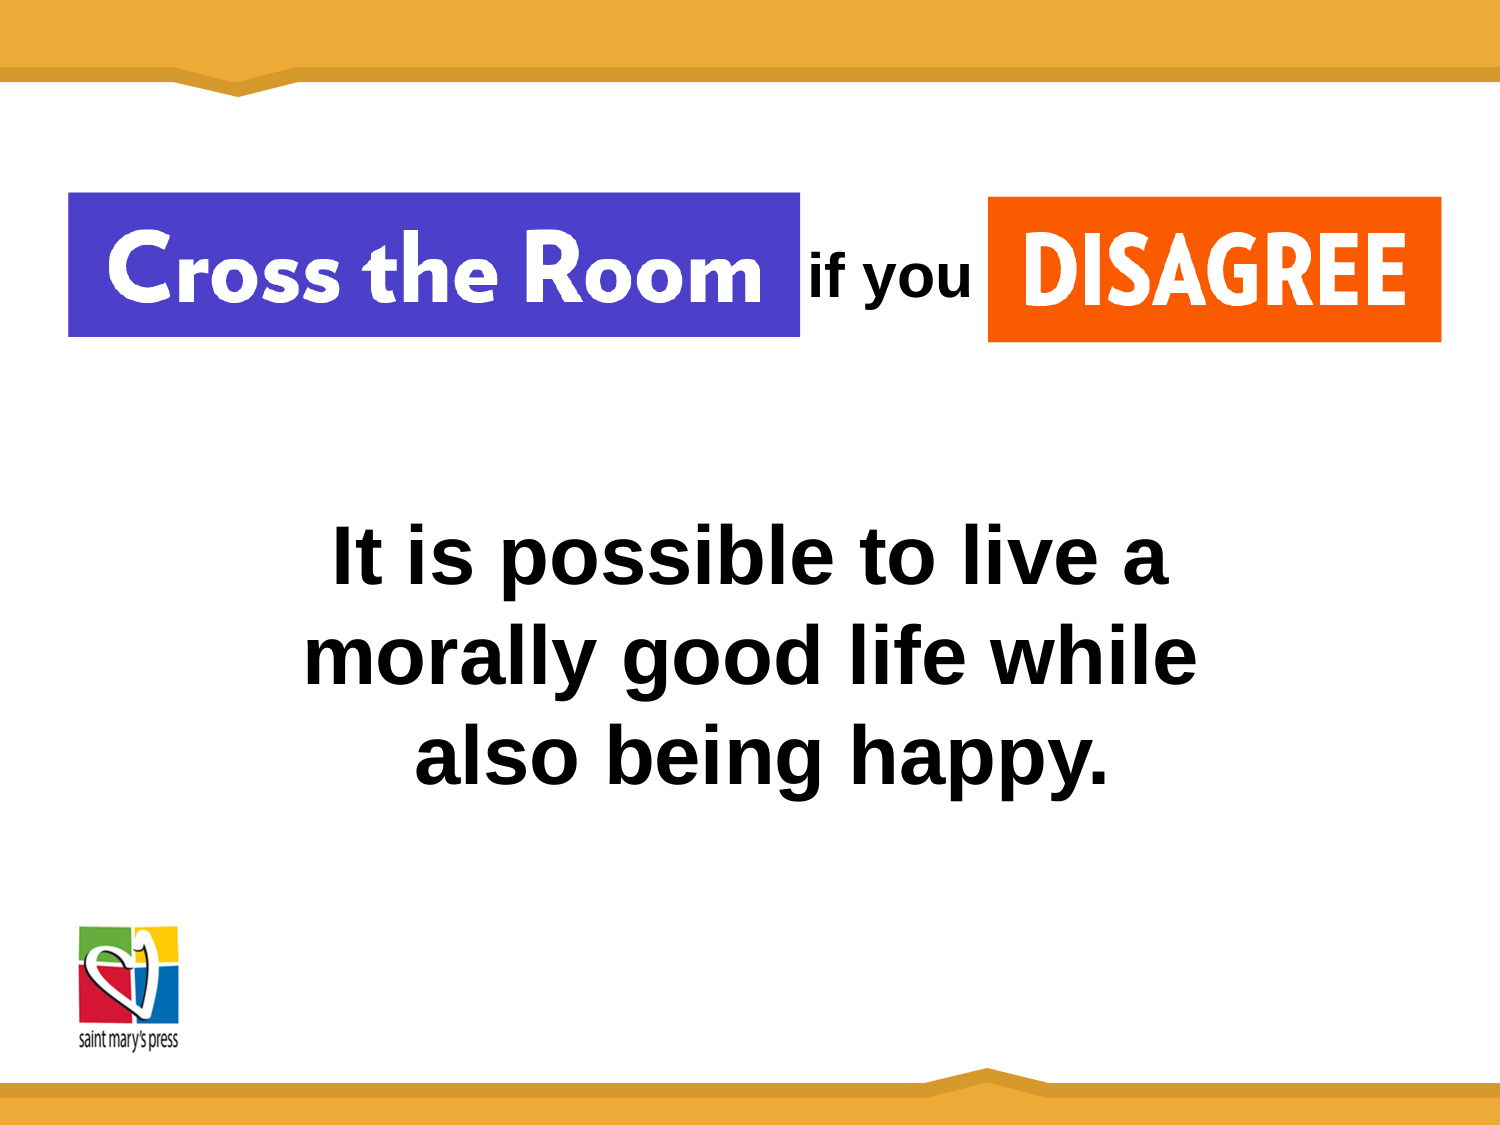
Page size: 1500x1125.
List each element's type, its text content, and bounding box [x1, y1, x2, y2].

title CROSS THE ROOM if you DISAGREE: [80, 262, 982, 363]
text_box It is possible to live a morally good life while also being happy. [108, 433, 1417, 869]
picture [0, 0, 1500, 1125]
